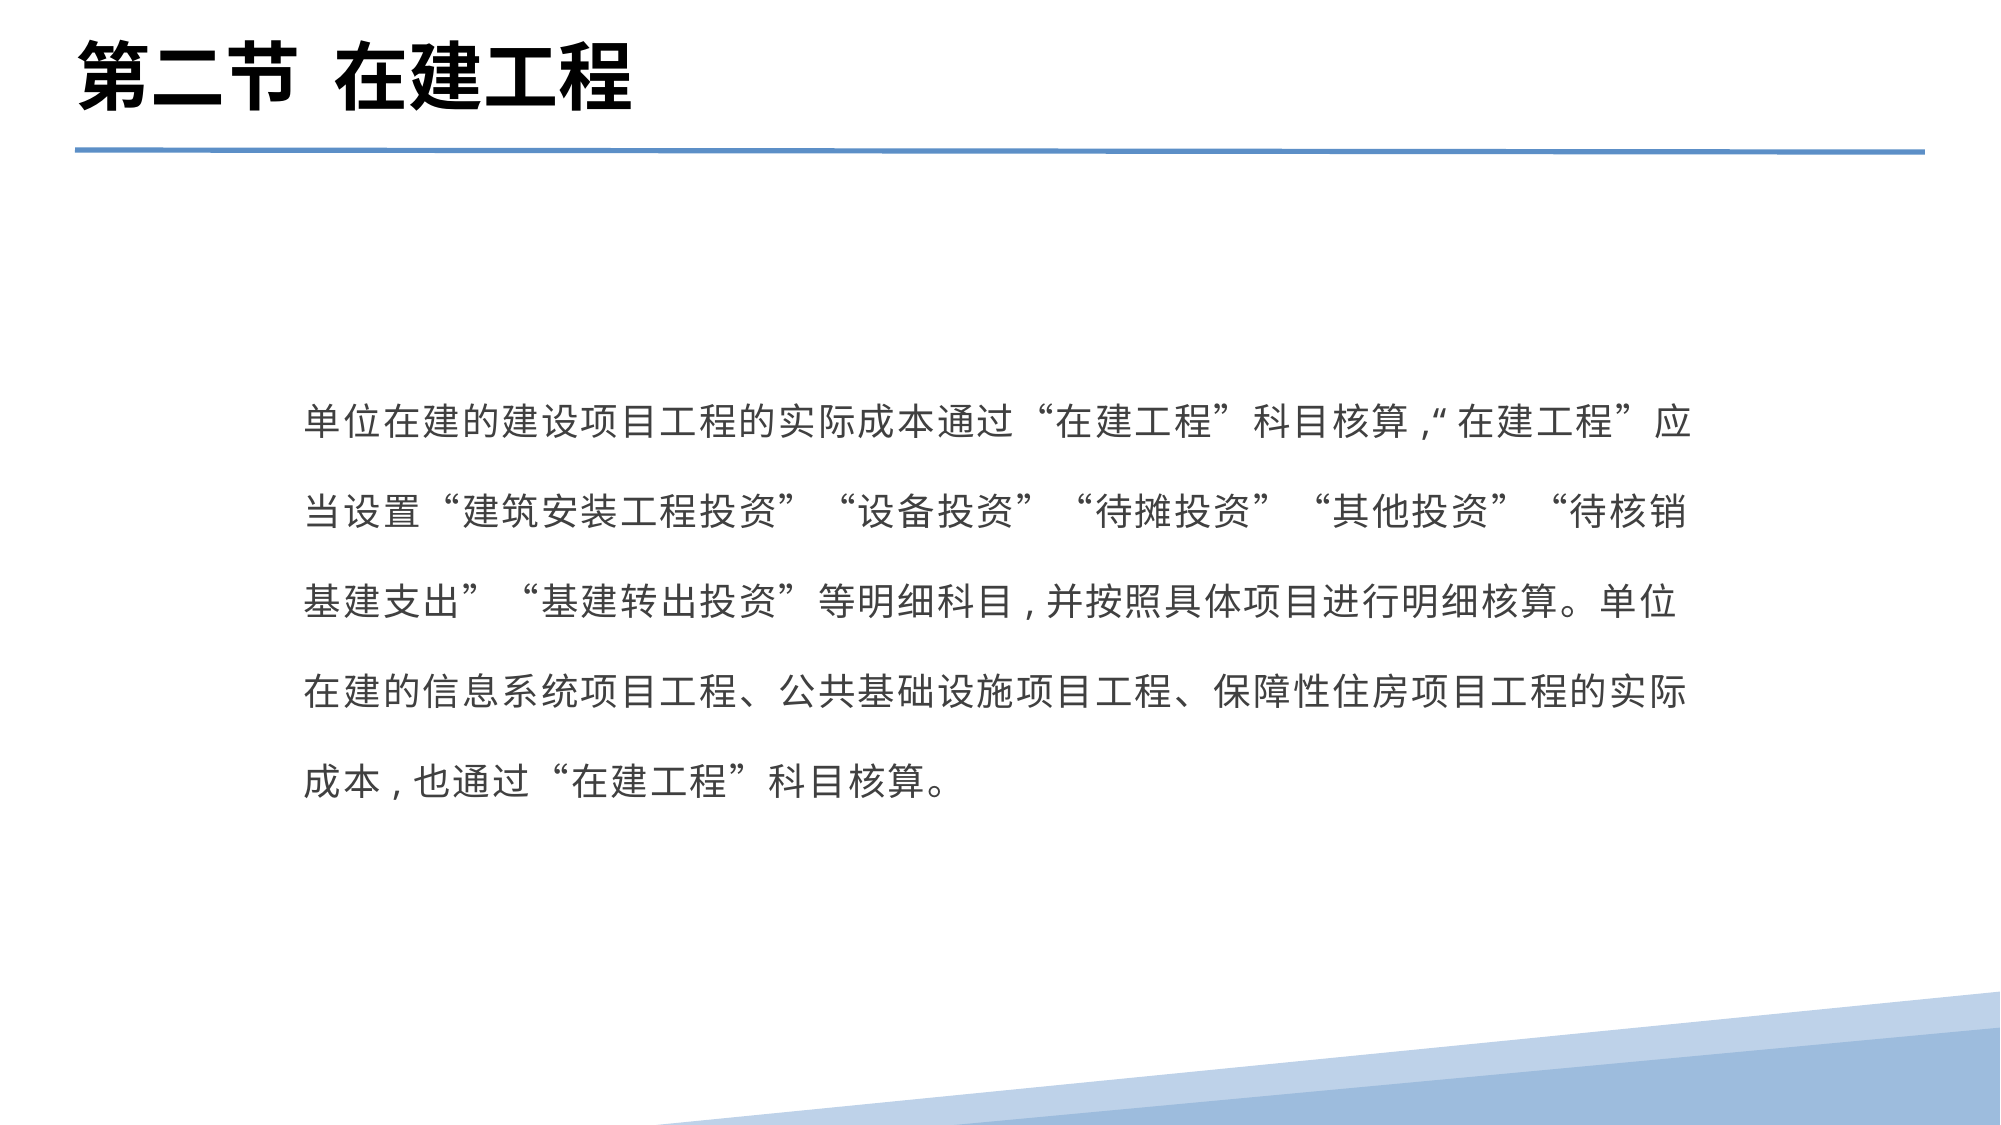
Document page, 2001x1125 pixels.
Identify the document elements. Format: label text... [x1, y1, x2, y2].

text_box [656, 991, 2000, 1125]
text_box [74, 149, 1925, 153]
text_box 第二节 在建工程 [75, 24, 1925, 125]
text_box 单位在建的建设项目工程的实际成本通过“在建工程”科目核算,“在建工程”应当设置“建筑安装工程投资”“设备投资”“待摊投资”“其他投资”“待核销基建支出”“基建转出投资”等明细科目,并按照具体项目进行明细核算。单位在建的信息系统项目工程、公共基础设施项目工程、保障性住房项目工程的实际成本,也通过“在建工程”科目核算。 [293, 223, 1717, 933]
